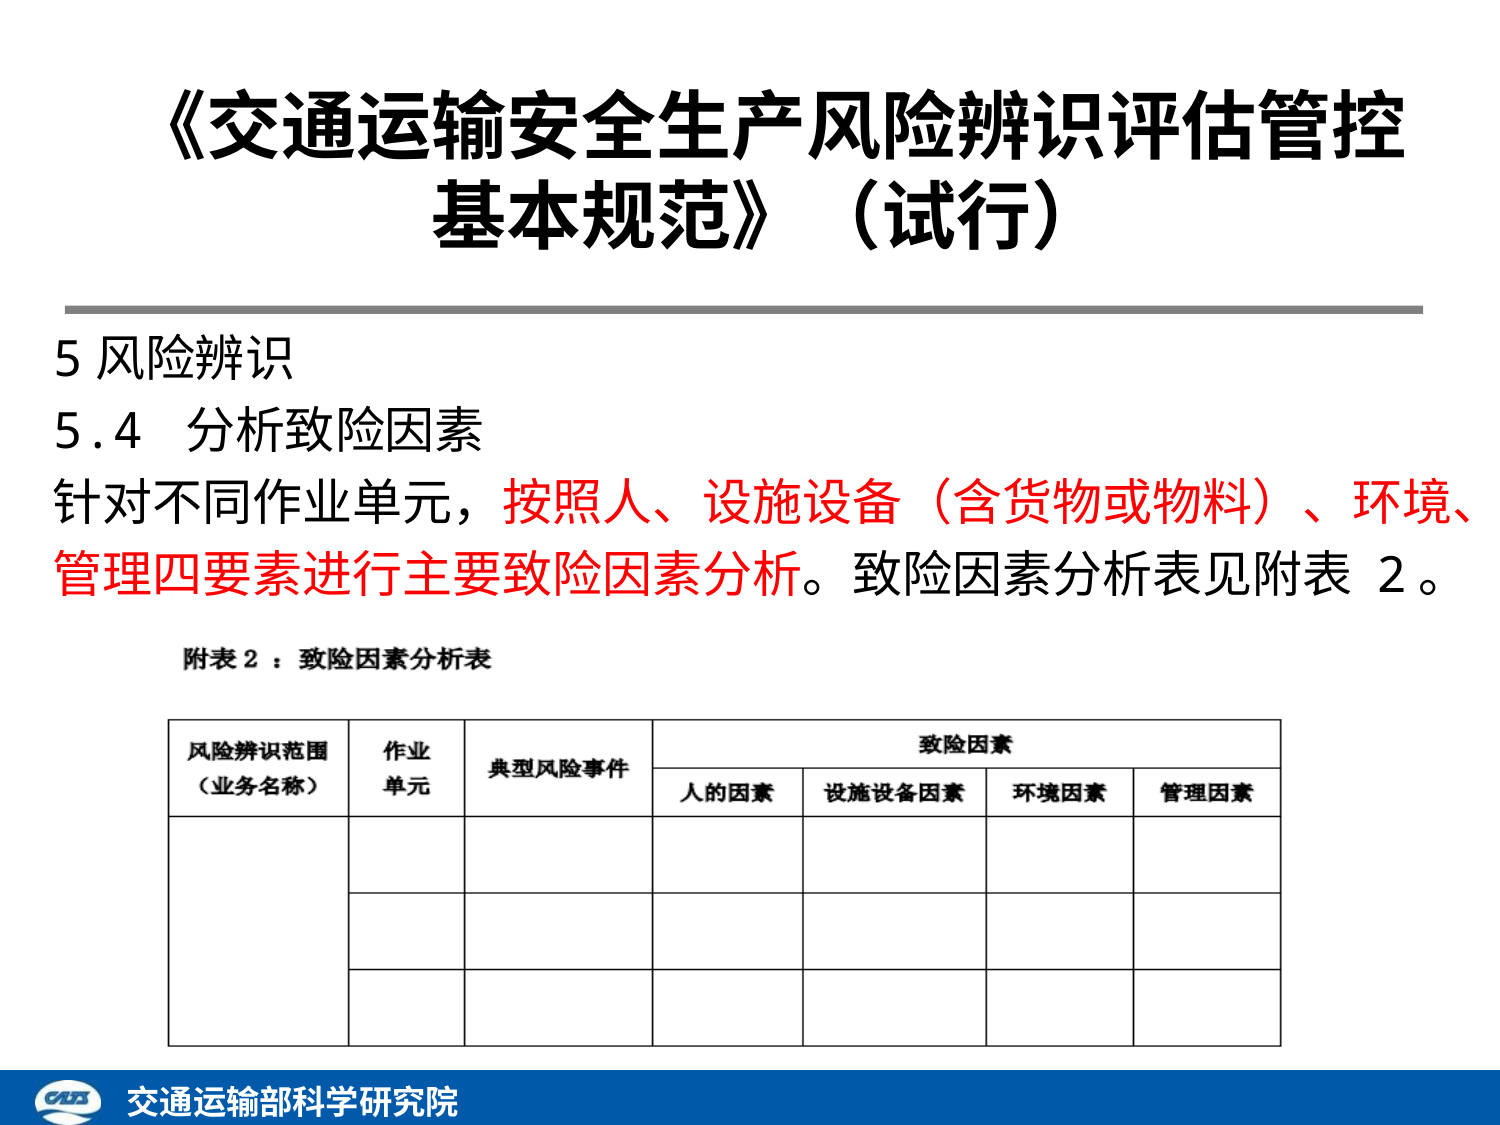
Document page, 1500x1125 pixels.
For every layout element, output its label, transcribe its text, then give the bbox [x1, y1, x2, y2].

text_box 5风险辨识 5.4 分析致险因素 针对不同作业单元，按照人、设施设备（含货物或物料）、环境、管理四要素进行主要致险因素分析。致险因素分析表见附表 2。 [38, 306, 1500, 610]
text_box 《交通运输安全生产风险辨识评估管控基本规范》（试行） [89, 70, 1449, 266]
picture [0, 1070, 1500, 1125]
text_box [143, 631, 1310, 1059]
